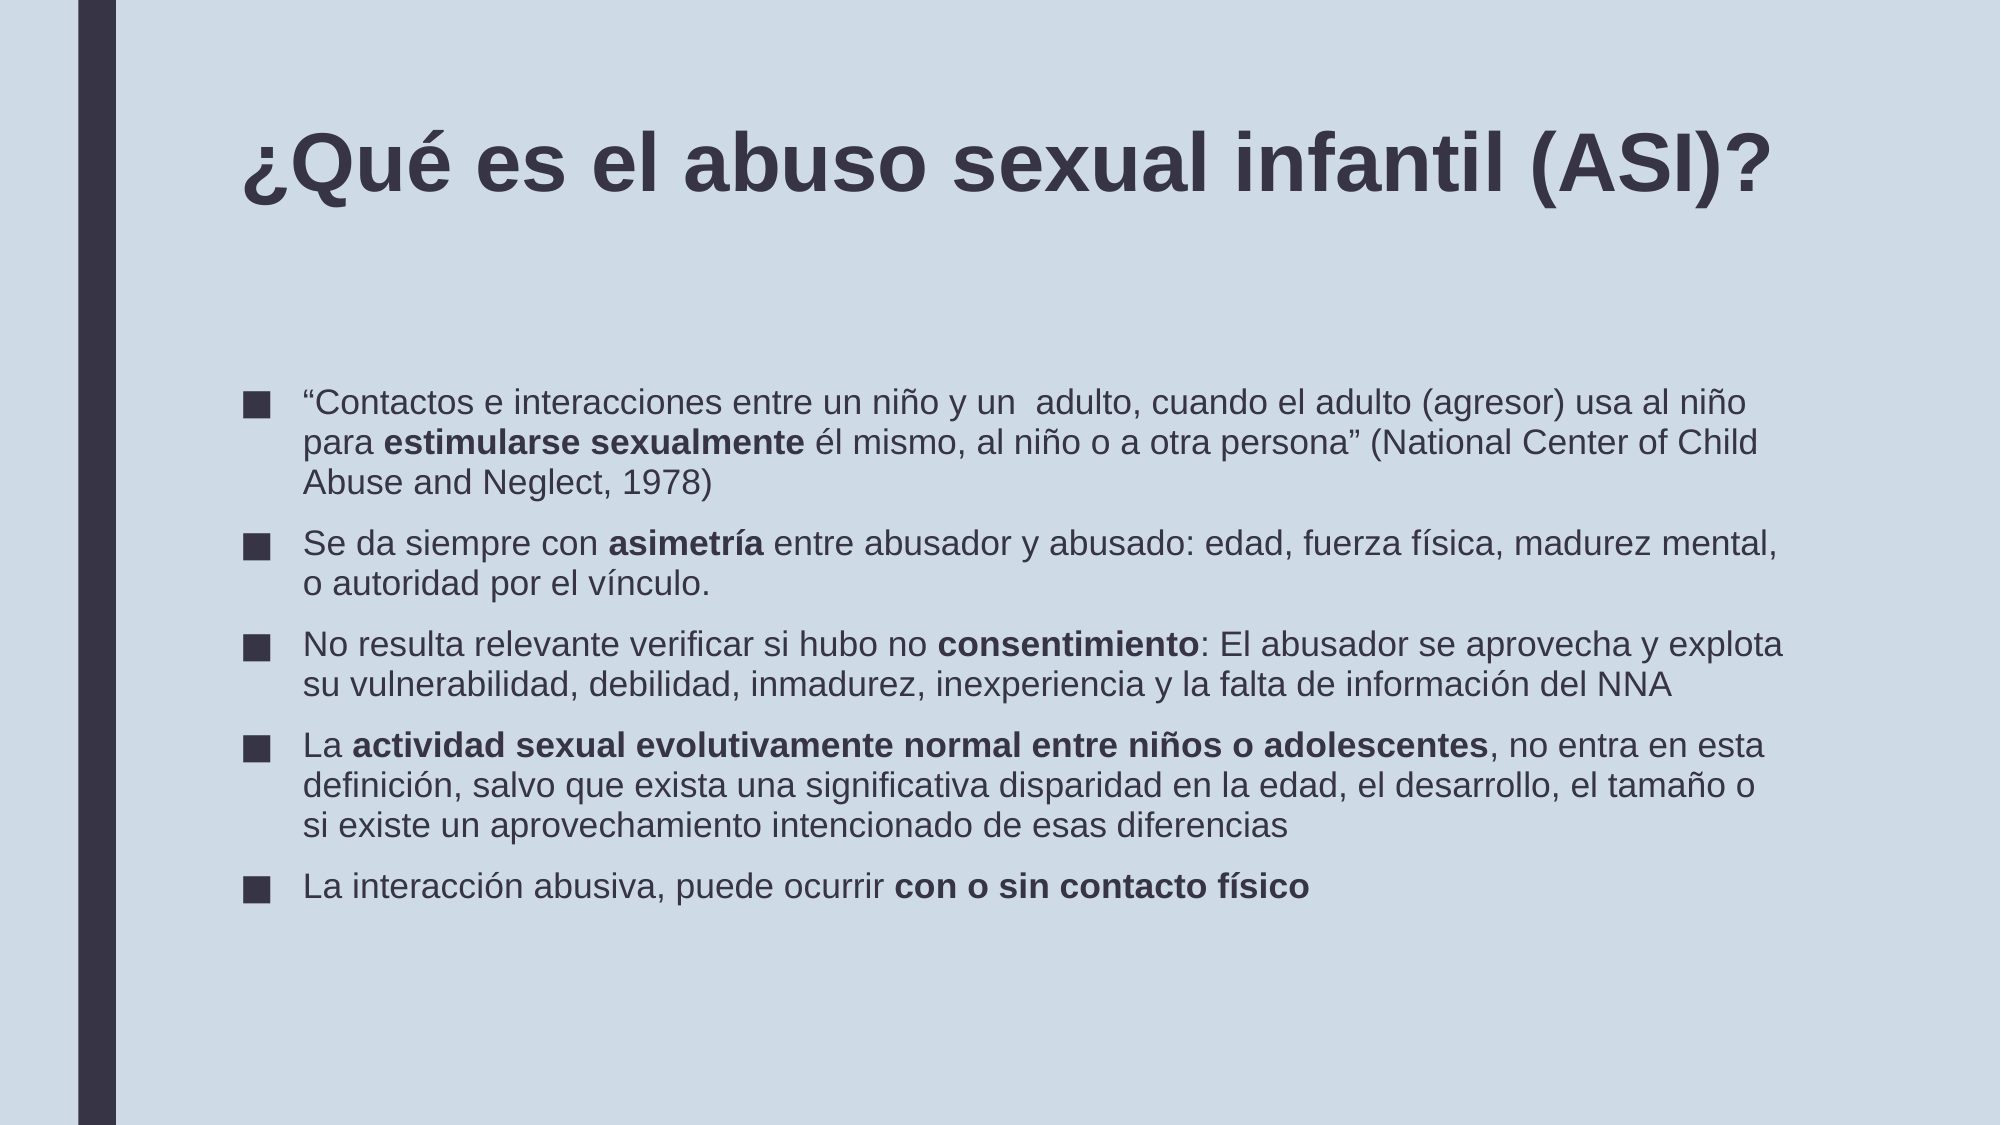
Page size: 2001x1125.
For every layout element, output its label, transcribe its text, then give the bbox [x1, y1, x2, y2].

list “Contactos e interacciones entre un niño y un adulto, cuando el adulto (agresor) usa al niño para estimularse sexualmente él mismo, al niño o a otra persona” (National Center of Child Abuse and Neglect, 1978) Se da siempre con asimetría entre abusador y abusado: edad, fuerza física, madurez mental, o autoridad por el vínculo. No resulta relevante verificar si hubo no consentimiento: El abusador se aprovecha y explota su vulnerabilidad, debilidad, inmadurez, inexperiencia y la falta de información del NNA La actividad sexual evolutivamente normal entre niños o adolescentes, no entra en esta definición, salvo que exista una significativa disparidad en la edad, el desarrollo, el tamaño o si existe un aprovechamiento intencionado de esas diferencias La interacción abusiva, puede ocurrir con o sin contacto físico [225, 375, 1800, 963]
title ¿Qué es el abuso sexual infantil (ASI)? [225, 112, 1800, 357]
